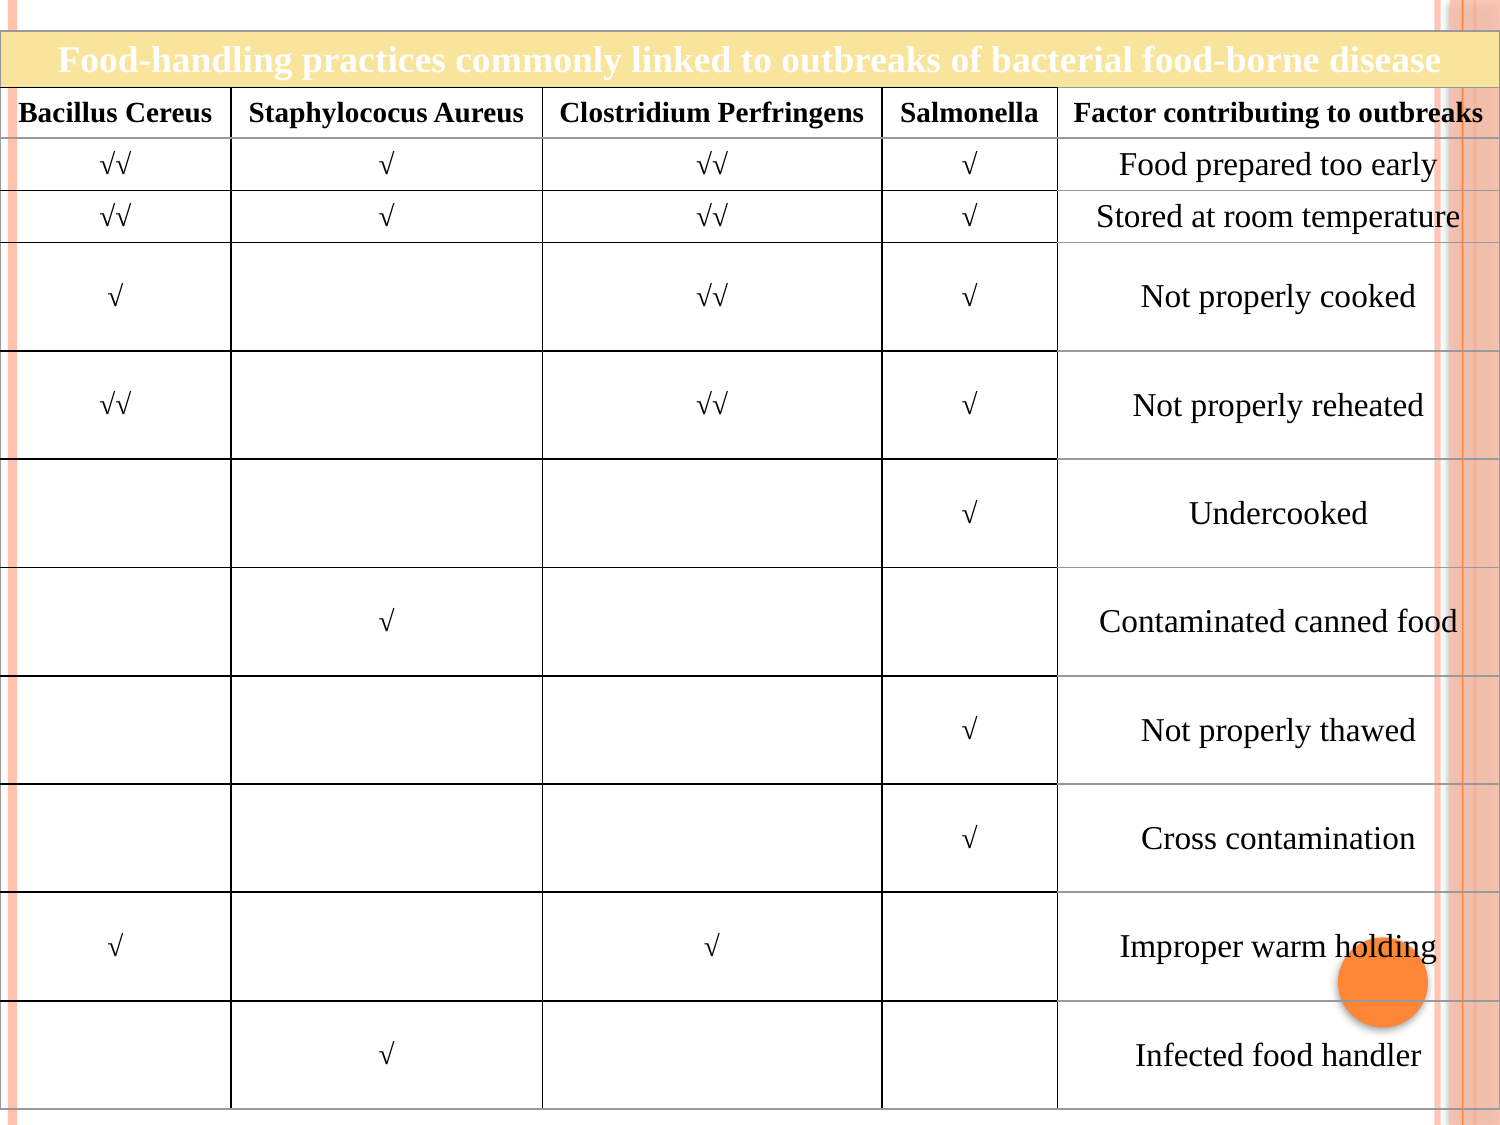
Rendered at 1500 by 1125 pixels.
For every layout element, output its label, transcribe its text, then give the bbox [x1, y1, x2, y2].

table_cell Stored at room temperature [1058, 191, 1499, 242]
table_cell √ [883, 460, 1057, 567]
table_cell [543, 568, 881, 675]
table_cell √√ [543, 139, 881, 190]
table_cell Salmonella [883, 88, 1057, 137]
table_cell Food prepared too early [1058, 139, 1499, 190]
table_cell √√ [543, 191, 881, 242]
table_cell √ [232, 568, 542, 675]
table_cell [232, 893, 542, 1000]
table_header Food-handling practices commonly linked to outbreaks of bacterial food-borne disease [1, 32, 1499, 87]
table_cell √√ [543, 243, 881, 350]
table_cell [543, 1002, 881, 1108]
table_cell √ [232, 139, 542, 190]
table_cell Factor contributing to outbreaks [1058, 88, 1499, 137]
table_cell [1, 460, 230, 567]
table_cell Clostridium Perfringens [543, 88, 881, 137]
table_cell √√ [1, 191, 230, 242]
table_cell √√ [1, 139, 230, 190]
table_cell [883, 568, 1057, 675]
table_cell [232, 785, 542, 891]
table_cell Not properly cooked [1058, 243, 1499, 350]
table_cell [232, 460, 542, 567]
table_cell [232, 352, 542, 458]
table_cell [232, 677, 542, 783]
table_cell √ [1, 243, 230, 350]
table_cell Undercooked [1058, 460, 1499, 567]
table_cell [1, 677, 230, 783]
table_cell Improper warm holding [1058, 893, 1499, 1000]
table_cell √ [883, 677, 1057, 783]
table_cell √ [883, 785, 1057, 891]
table_cell Contaminated canned food [1058, 568, 1499, 675]
table_cell [232, 243, 542, 350]
table_cell Infected food handler [1058, 1002, 1499, 1108]
table_cell [1, 785, 230, 891]
table_cell √√ [543, 352, 881, 458]
table_cell √ [1, 893, 230, 1000]
table_cell Staphylococus Aureus [232, 88, 542, 137]
table_cell Bacillus Cereus [1, 88, 230, 137]
table_cell [1, 568, 230, 675]
table_cell [883, 1002, 1057, 1108]
table_cell √ [883, 352, 1057, 458]
table_cell √ [232, 1002, 542, 1108]
table_cell √ [883, 243, 1057, 350]
table_cell √ [232, 191, 542, 242]
table_cell √ [883, 191, 1057, 242]
table_cell [883, 893, 1057, 1000]
table_cell Not properly thawed [1058, 677, 1499, 783]
table_cell [543, 460, 881, 567]
table_cell [543, 677, 881, 783]
table_cell [1, 1002, 230, 1108]
table_cell √ [543, 893, 881, 1000]
table_cell Not properly reheated [1058, 352, 1499, 458]
table_cell √ [883, 139, 1057, 190]
table_cell Cross contamination [1058, 785, 1499, 891]
table_cell √√ [1, 352, 230, 458]
table_cell [543, 785, 881, 891]
